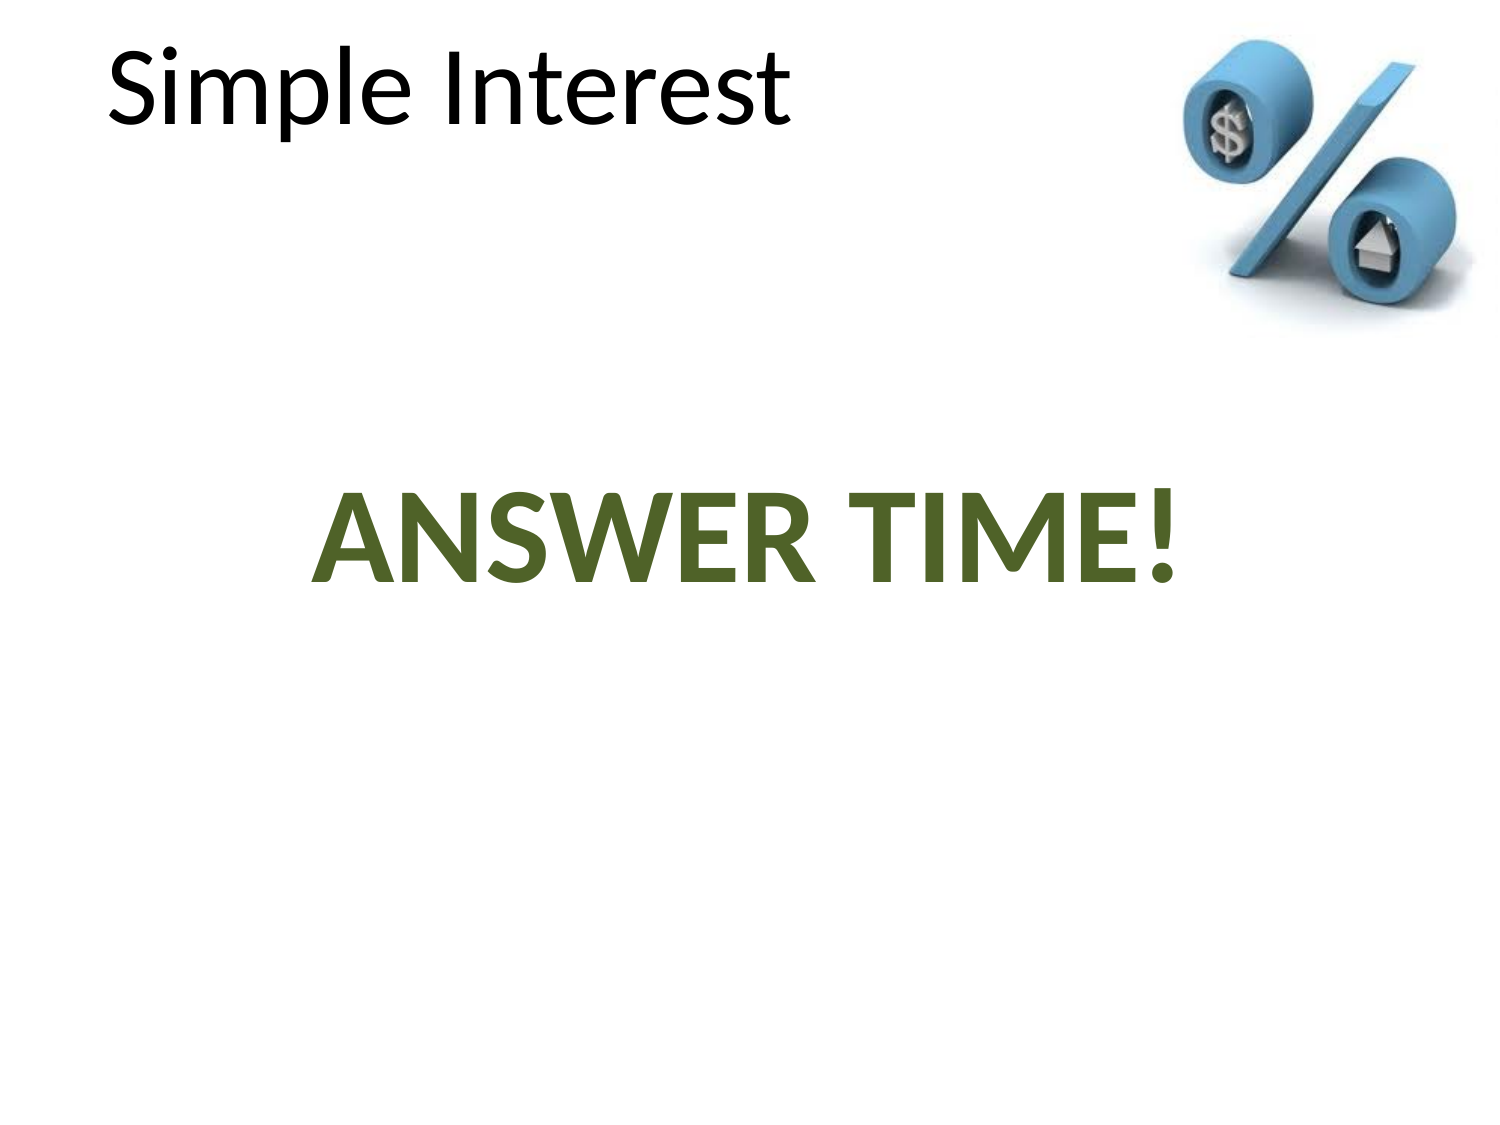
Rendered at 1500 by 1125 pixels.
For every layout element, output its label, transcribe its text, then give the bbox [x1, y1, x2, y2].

subtitle ANSWER TIME! [0, 437, 1498, 788]
title Simple Interest [0, 3, 900, 246]
picture [1159, 0, 1498, 338]
